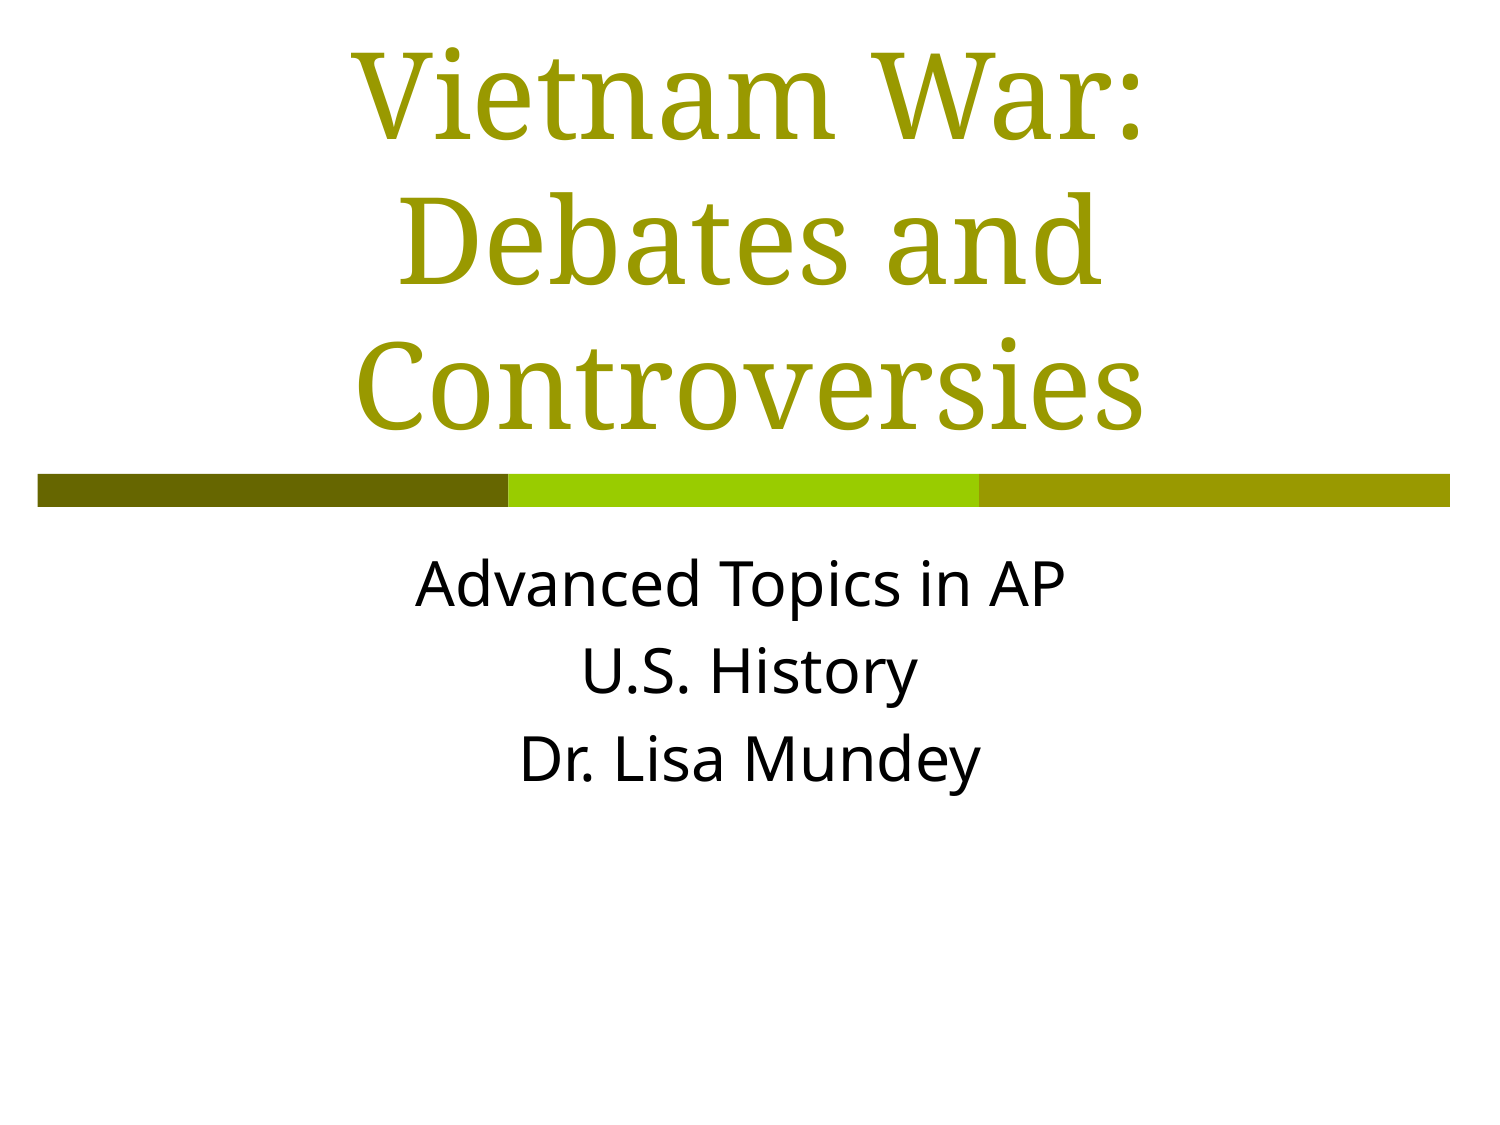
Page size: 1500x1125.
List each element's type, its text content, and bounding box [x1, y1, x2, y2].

subtitle Advanced Topics in AP U.S. History Dr. Lisa Mundey [224, 536, 1276, 900]
title Vietnam War: Debates and Controversies [112, 112, 1388, 462]
